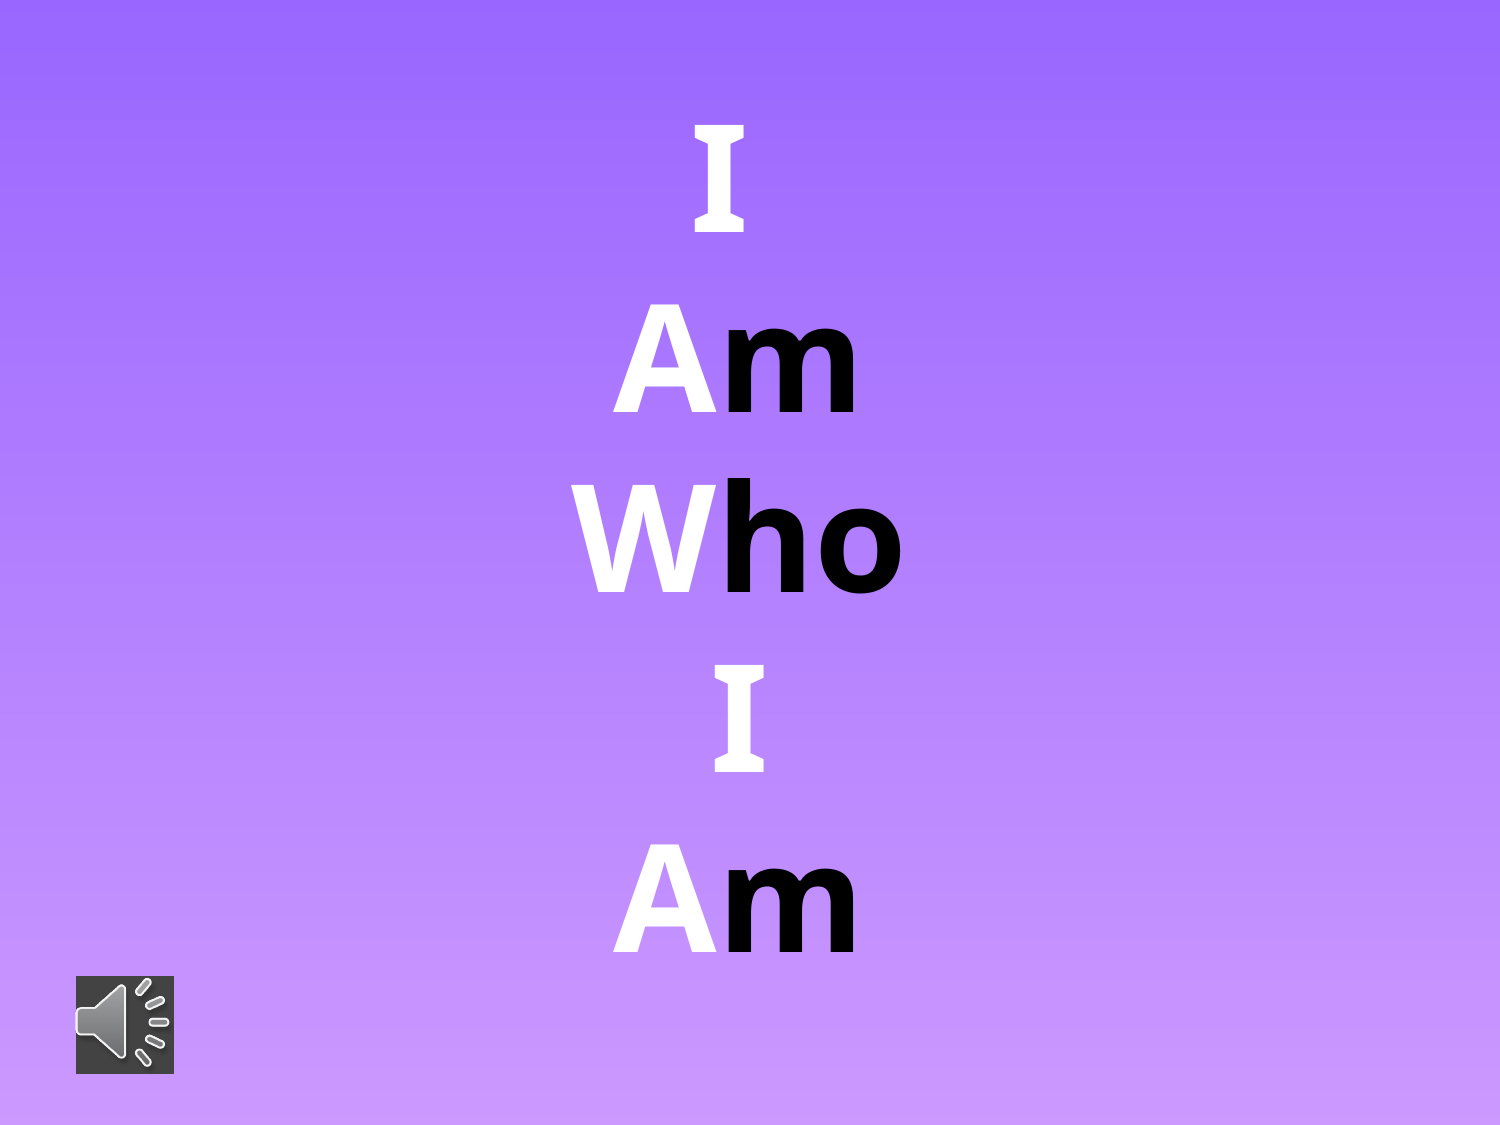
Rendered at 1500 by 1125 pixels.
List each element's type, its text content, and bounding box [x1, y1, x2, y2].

text_box I Am Who I Am [556, 74, 923, 990]
picture [74, 974, 176, 1076]
